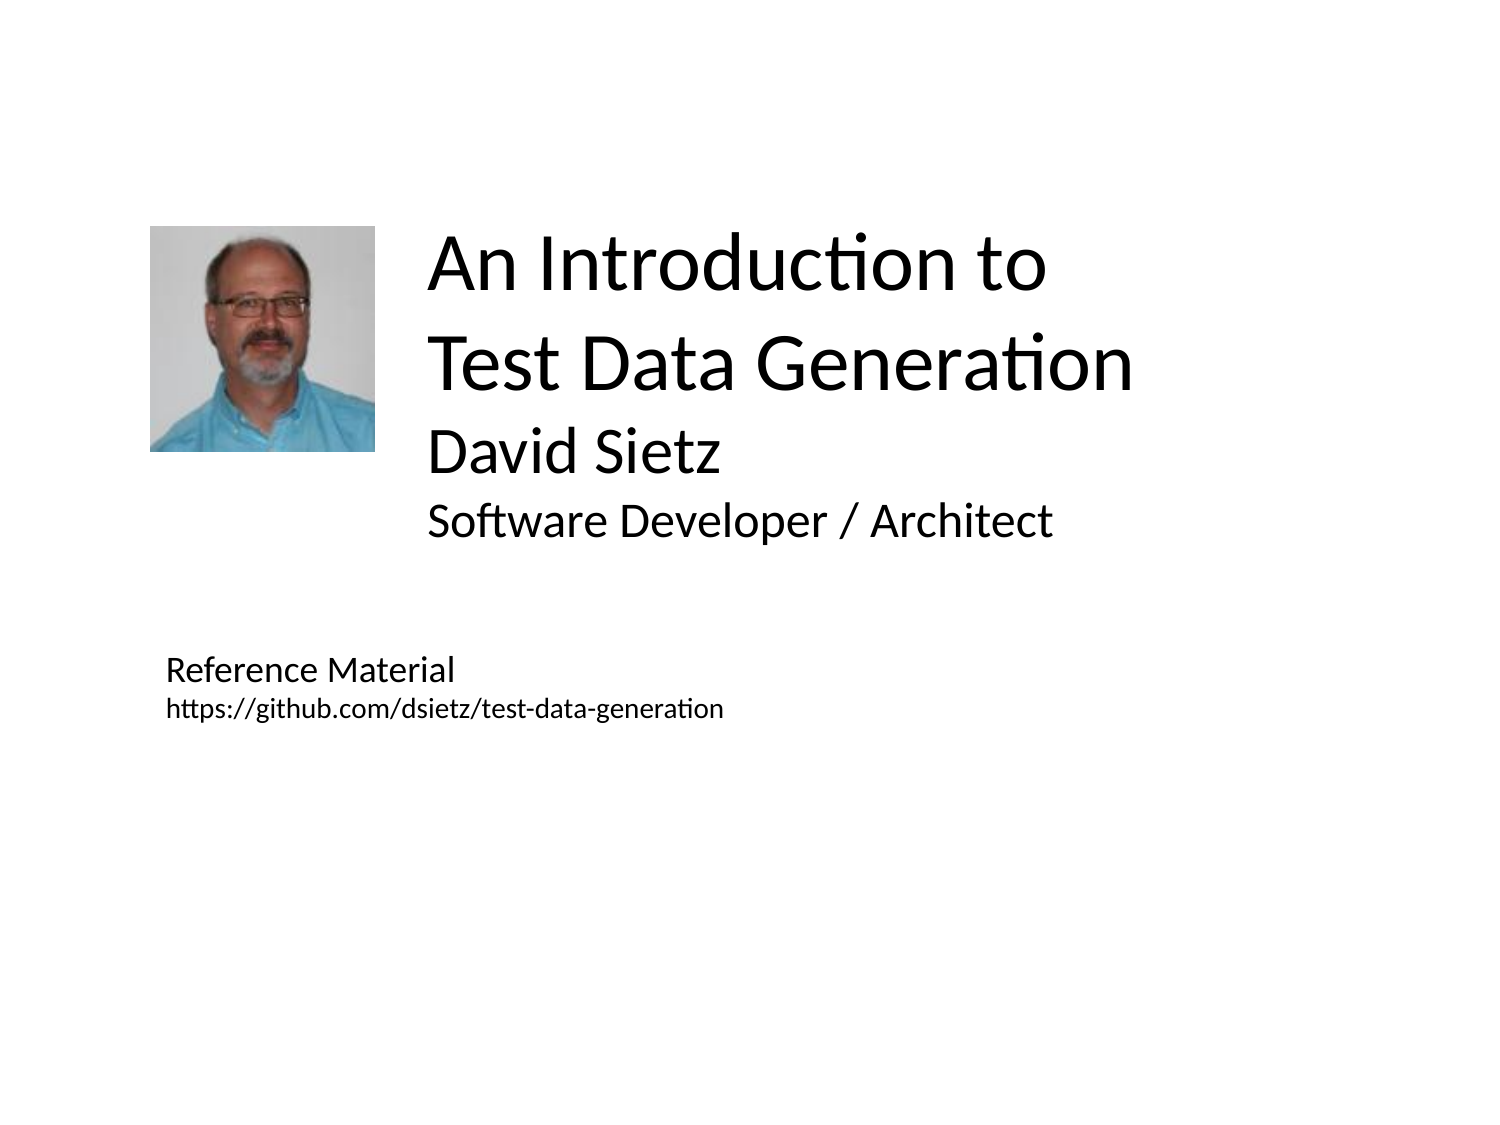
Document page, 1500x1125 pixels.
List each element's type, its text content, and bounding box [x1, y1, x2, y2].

text_box Reference Material https://github.com/dsietz/test-data-generation [151, 637, 1277, 733]
picture [149, 226, 376, 452]
text_box An Introduction to Test Data Generation David Sietz Software Developer / Architect [412, 199, 1325, 555]
